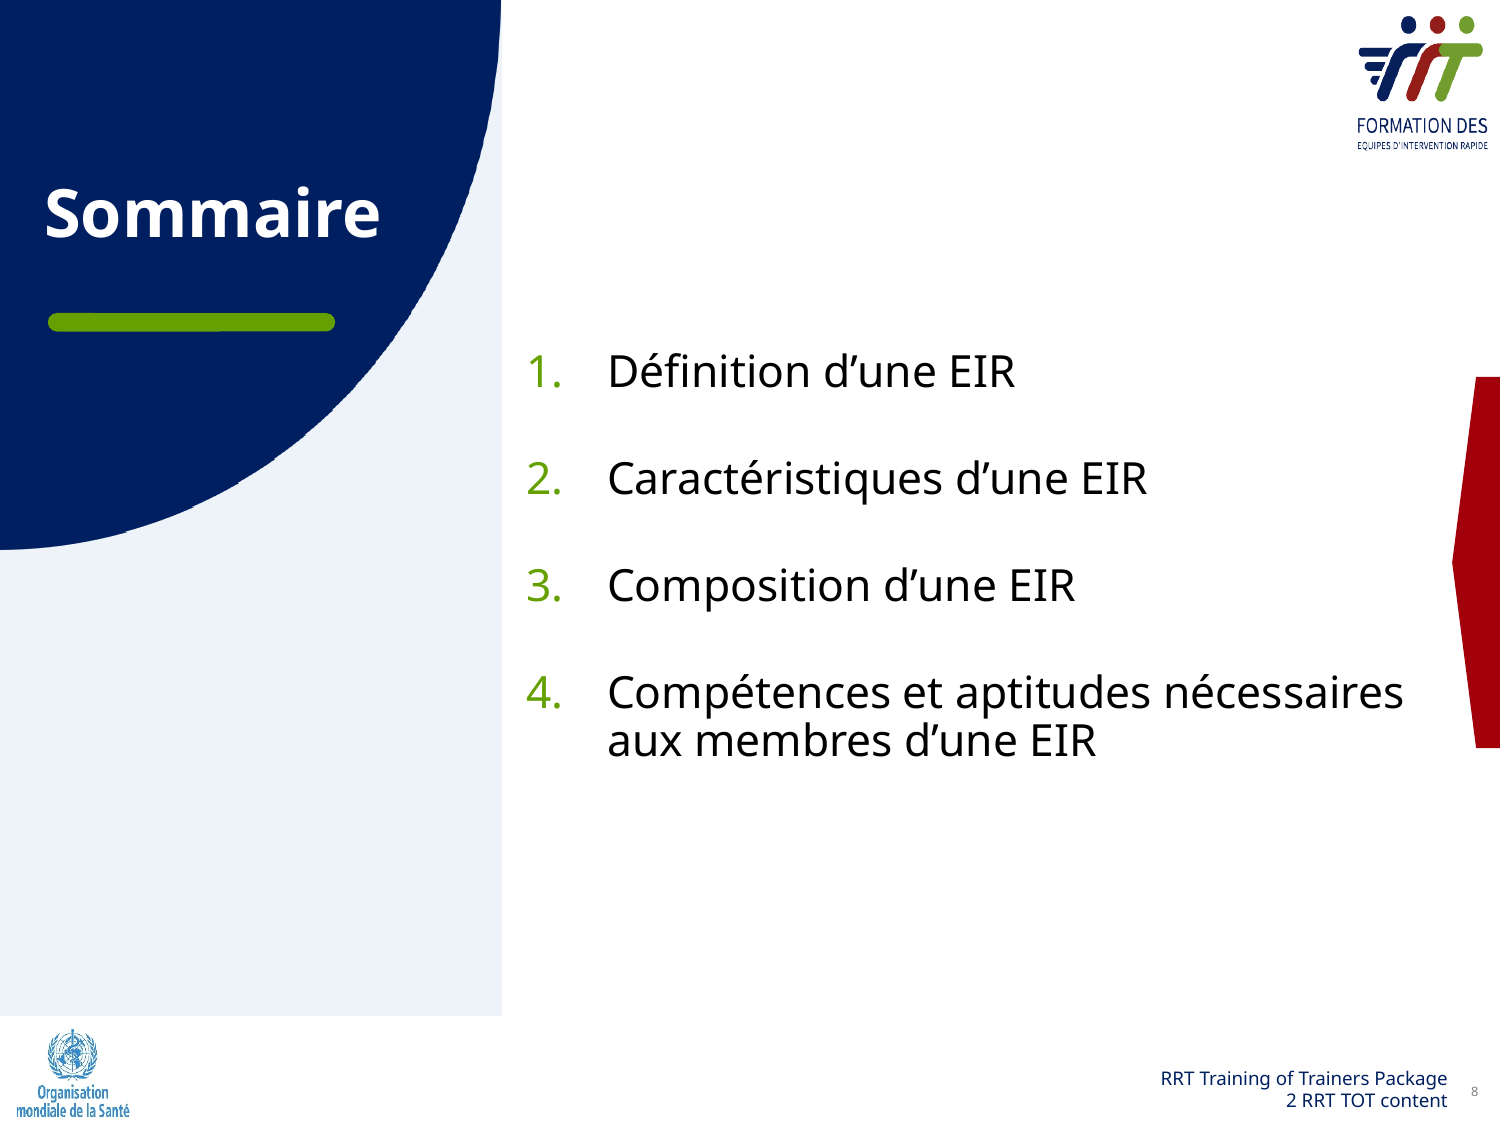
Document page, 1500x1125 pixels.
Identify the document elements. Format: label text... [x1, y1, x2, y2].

picture [15, 1027, 130, 1118]
list Définition d’une EIR Caractéristiques d’une EIR Composition d’une EIR Compétences et aptitudes nécessaires aux membres d’une EIR [517, 340, 1446, 775]
picture [1357, 15, 1488, 151]
picture [0, 0, 502, 1018]
title Sommaire [36, 126, 455, 306]
